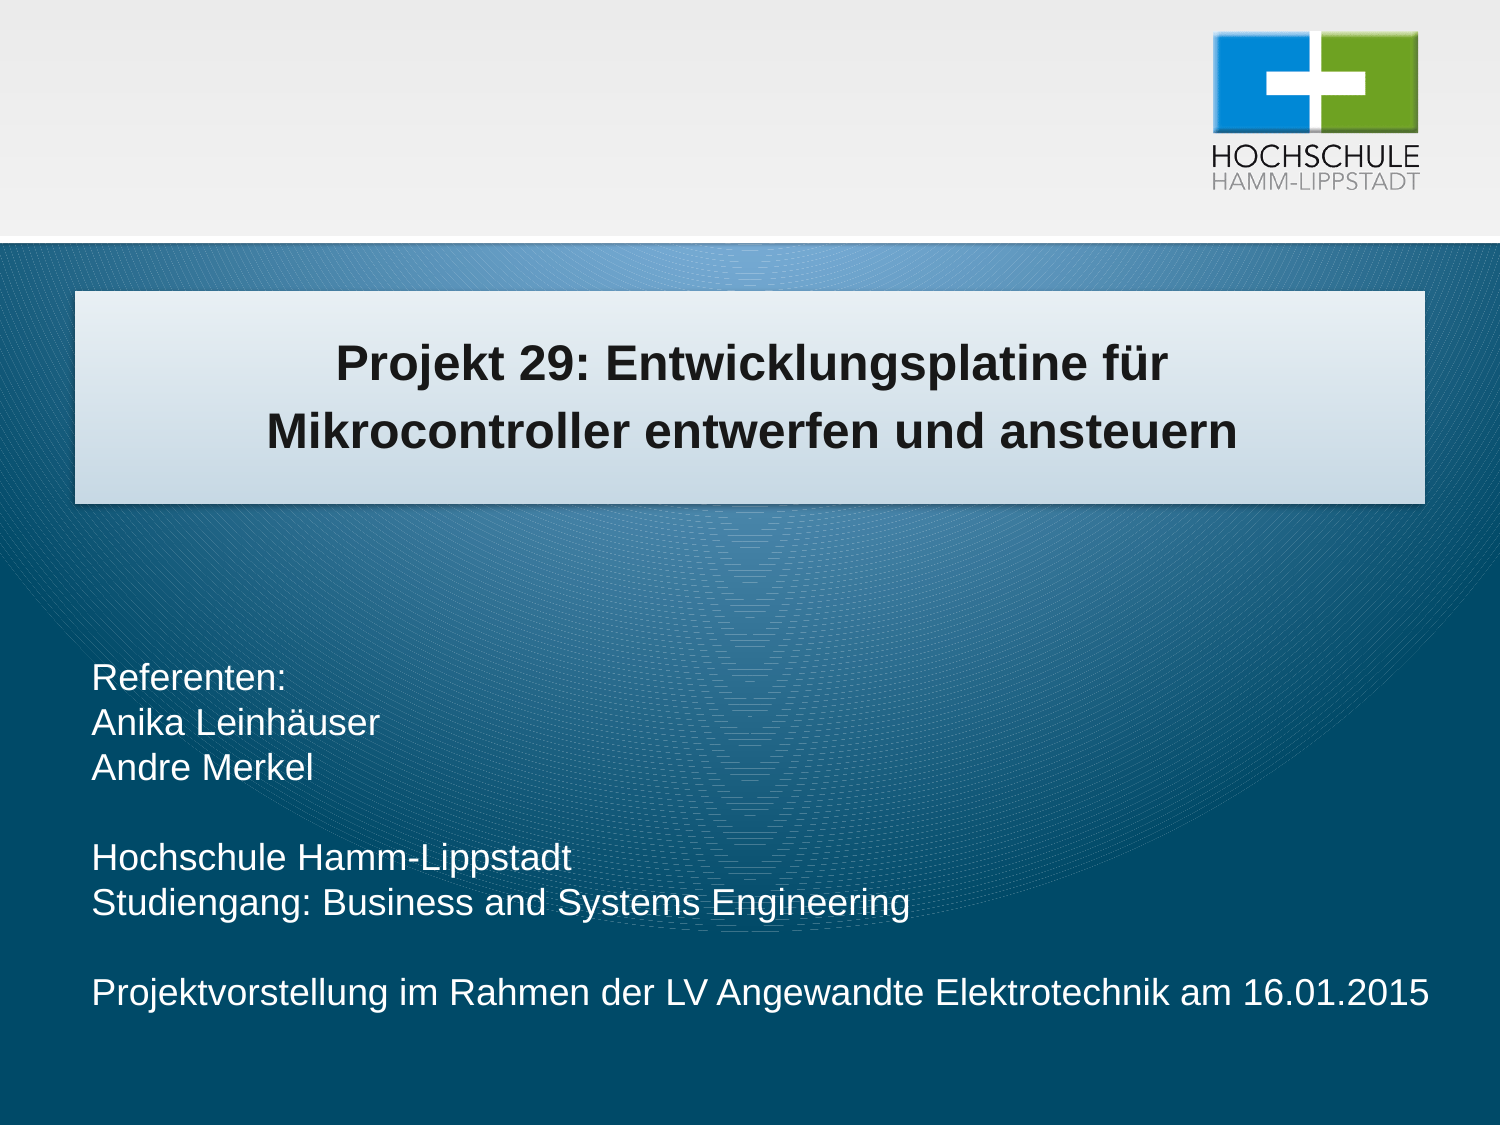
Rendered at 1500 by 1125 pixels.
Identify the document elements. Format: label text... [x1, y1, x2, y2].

picture [1212, 30, 1420, 190]
text_box Referenten: Anika Leinhäuser Andre Merkel Hochschule Hamm-Lippstadt Studiengang: Business and Systems Engineering Projektvorstellung im Rahmen der LV Angewandte Elektrotechnik am 16.01.2015 [76, 645, 1471, 1065]
list Projekt 29: Entwicklungsplatine für Mikrocontroller entwerfen und ansteuern [74, 291, 1425, 504]
